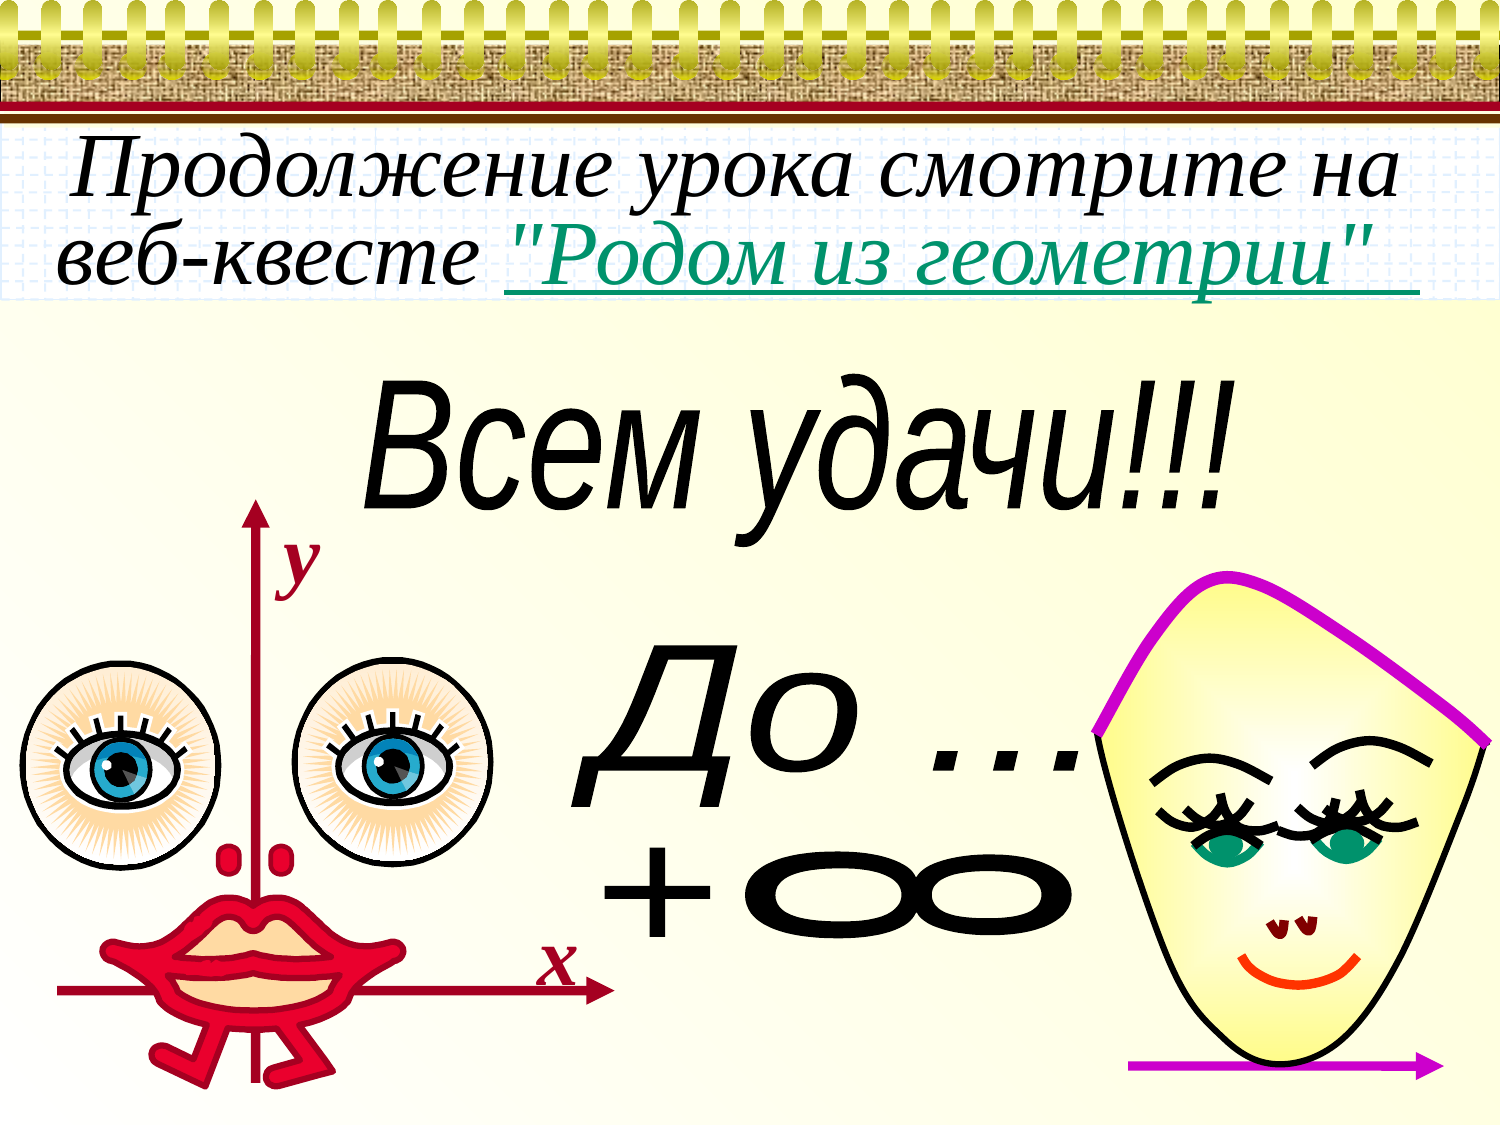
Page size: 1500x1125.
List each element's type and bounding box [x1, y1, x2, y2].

text_box [363, 373, 1235, 939]
text_box [0, 125, 1500, 301]
text_box [1095, 573, 1492, 1067]
text_box [0, 0, 1500, 80]
text_box [0, 87, 1500, 119]
text_box [17, 492, 615, 1088]
